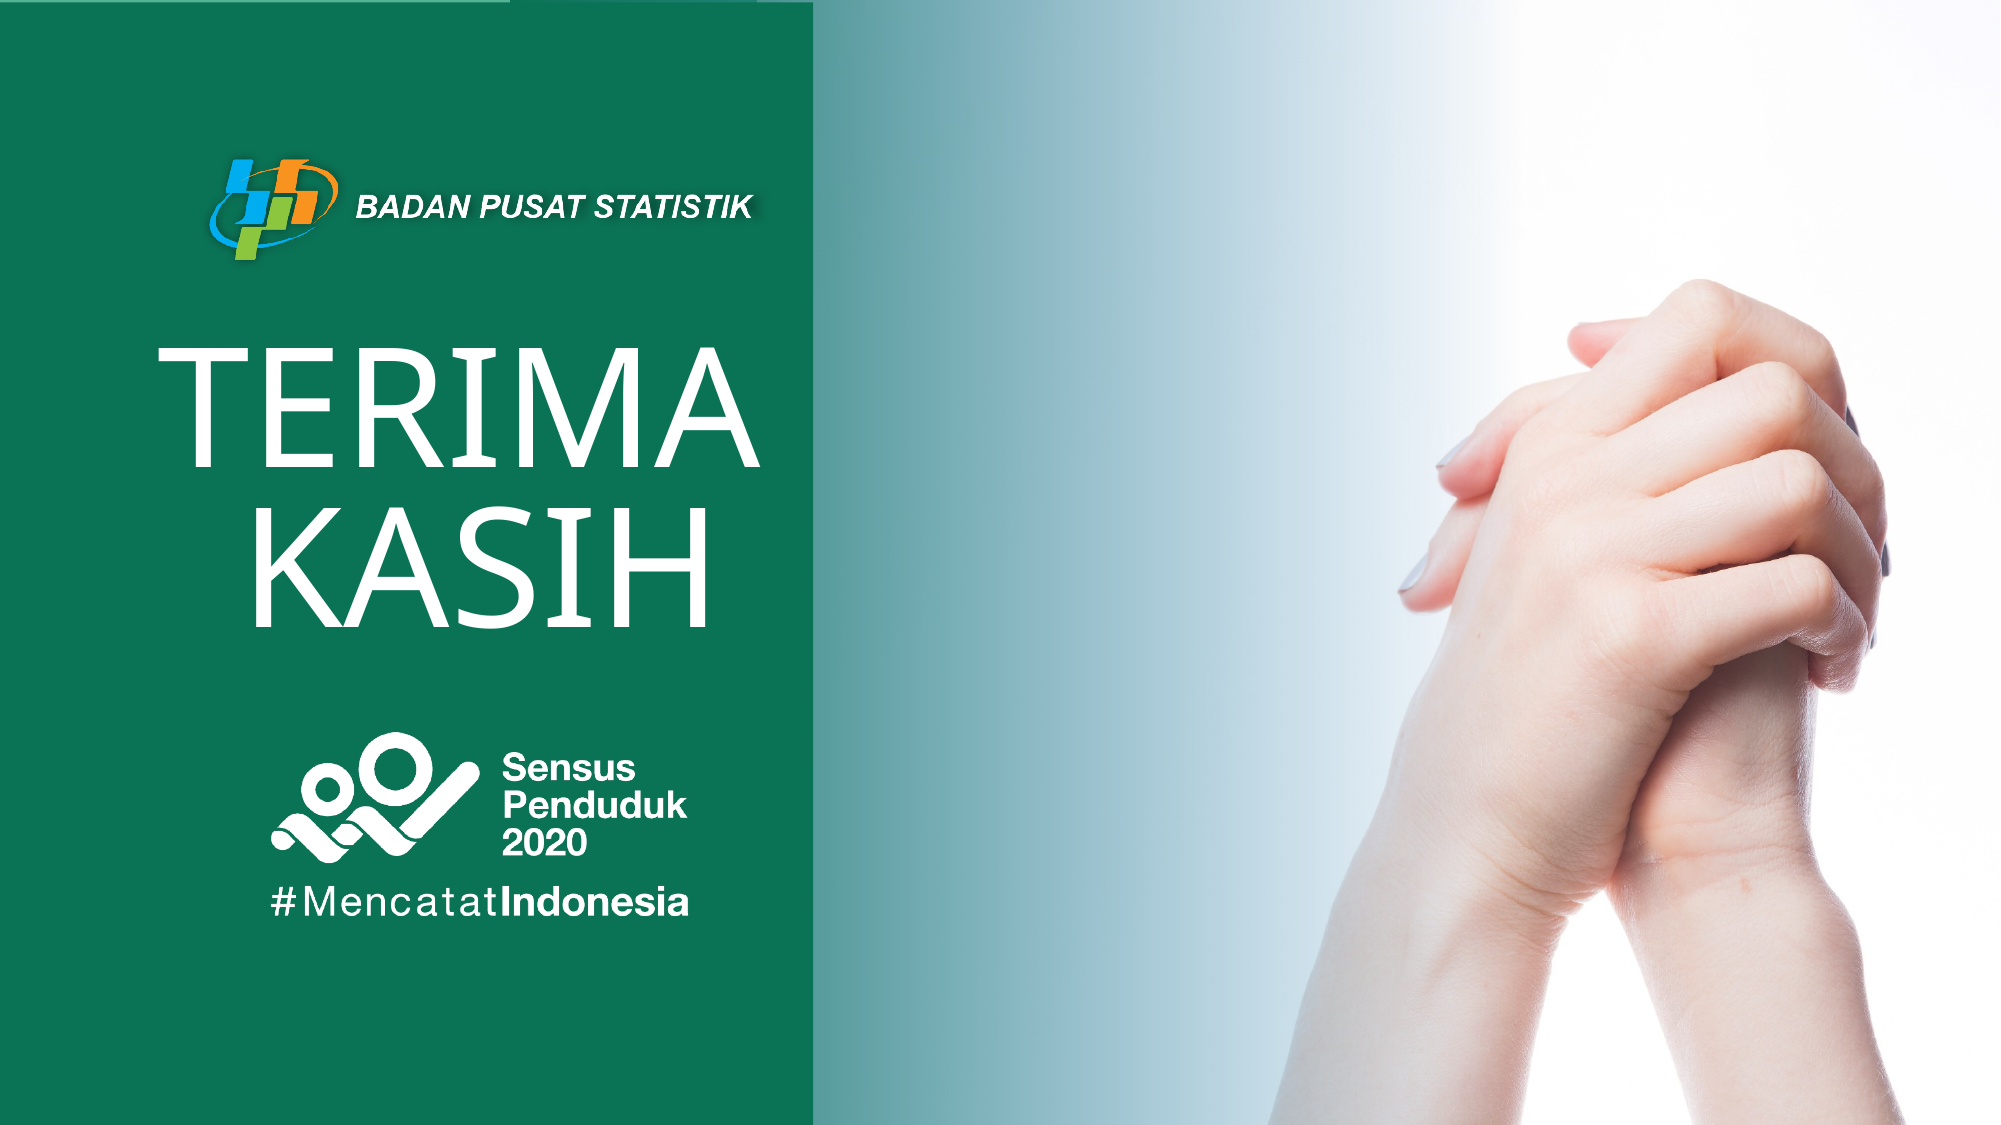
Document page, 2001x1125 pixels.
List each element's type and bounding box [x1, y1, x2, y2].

text_box [0, 2, 869, 1125]
picture [757, 0, 2000, 1125]
